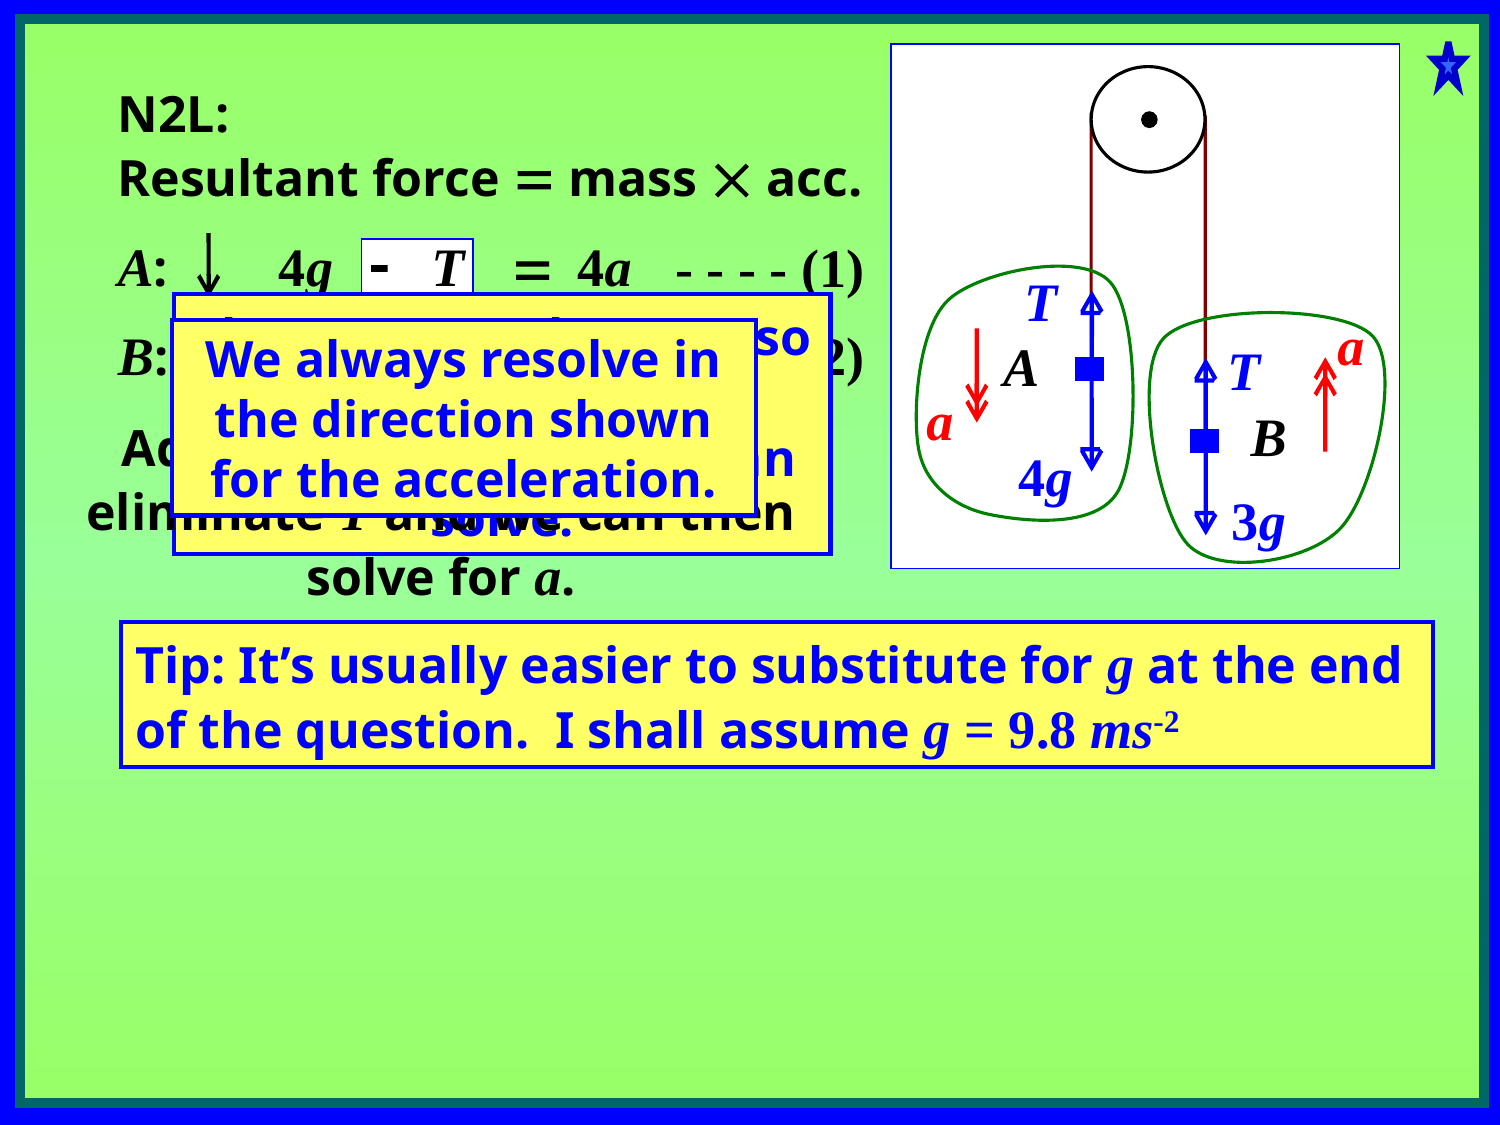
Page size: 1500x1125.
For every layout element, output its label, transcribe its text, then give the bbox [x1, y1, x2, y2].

text_box T [453, 225, 486, 293]
text_box = [496, 224, 562, 293]
text_box T [1428, 42, 1469, 93]
text_box 4g [263, 225, 355, 293]
text_box We always resolve in the direction shown for the acceleration. [171, 320, 756, 516]
text_box B: [103, 313, 173, 394]
text_box A: [102, 225, 207, 305]
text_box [890, 43, 1403, 577]
text_box - - - - (2) [831, 313, 881, 394]
text_box Tip: It’s usually easier to substitute for g at the end of the question. I shall assume g = 9.8 ms-2 [120, 621, 1433, 767]
text_box 4a [562, 224, 660, 293]
text_box - - - - (1) [660, 225, 883, 306]
text_box N2L: Resultant force = mass  acc. [102, 74, 885, 215]
text_box Adding the equations will eliminate T and we can then solve for a. [68, 408, 814, 614]
text_box [1433, 42, 1464, 86]
text_box - [355, 222, 453, 293]
text_box There are 2 unknowns so we need another equation before we can solve. [173, 293, 831, 554]
